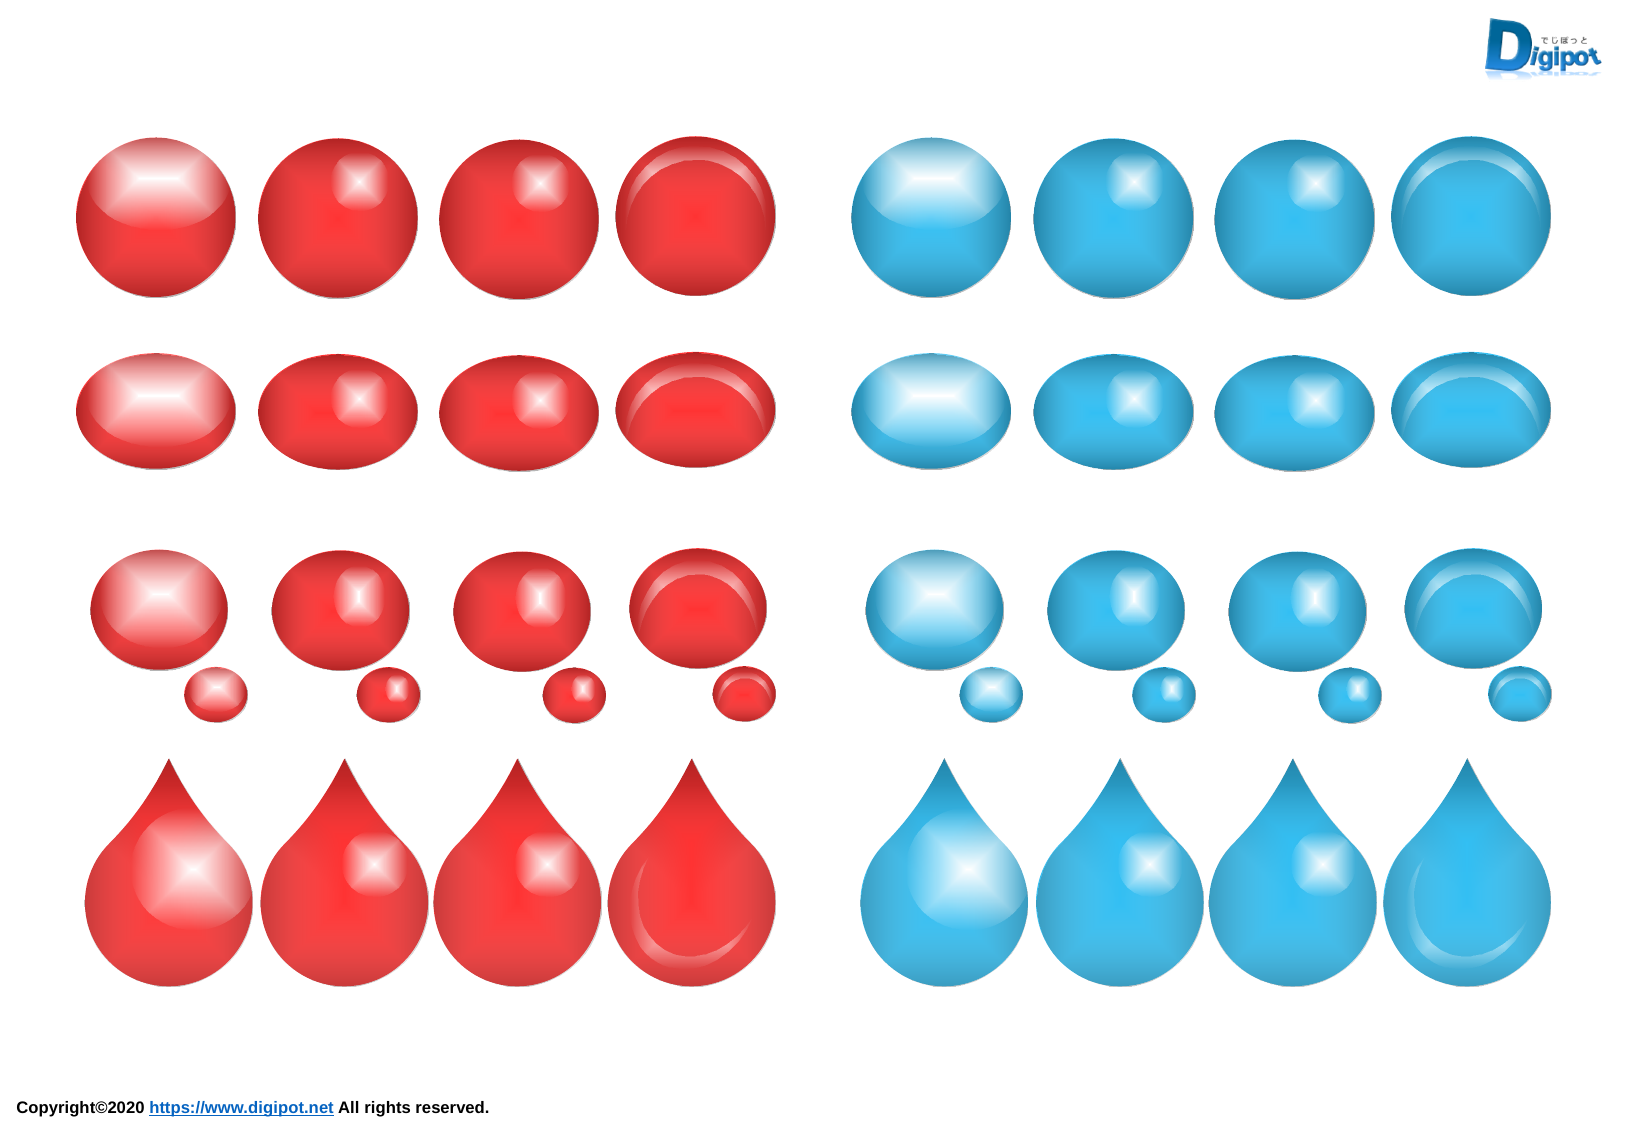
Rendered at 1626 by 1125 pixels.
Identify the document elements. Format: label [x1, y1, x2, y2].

text_box [1047, 550, 1196, 723]
text_box [439, 139, 599, 300]
text_box [607, 819, 776, 987]
text_box [1404, 548, 1552, 722]
text_box [629, 548, 776, 722]
text_box [258, 138, 418, 299]
text_box [1391, 136, 1551, 296]
text_box [851, 343, 1011, 469]
text_box [860, 807, 1032, 987]
text_box [453, 551, 606, 724]
text_box [1383, 819, 1551, 987]
text_box [90, 539, 248, 723]
text_box [615, 352, 776, 468]
text_box [615, 136, 776, 296]
text_box [439, 355, 599, 472]
text_box [75, 343, 236, 469]
text_box [851, 126, 1011, 298]
text_box [1228, 551, 1382, 724]
text_box [1033, 354, 1194, 470]
text_box [271, 550, 420, 723]
text_box [1208, 819, 1377, 987]
text_box [1036, 819, 1204, 987]
text_box [433, 819, 602, 987]
text_box [84, 807, 257, 987]
text_box [1033, 138, 1194, 299]
text_box [1391, 352, 1551, 468]
text_box [866, 539, 1023, 723]
text_box [258, 354, 418, 470]
text_box [260, 819, 429, 987]
text_box [1214, 139, 1375, 300]
picture [1485, 18, 1602, 82]
text_box [75, 126, 236, 298]
text_box [1214, 355, 1375, 472]
